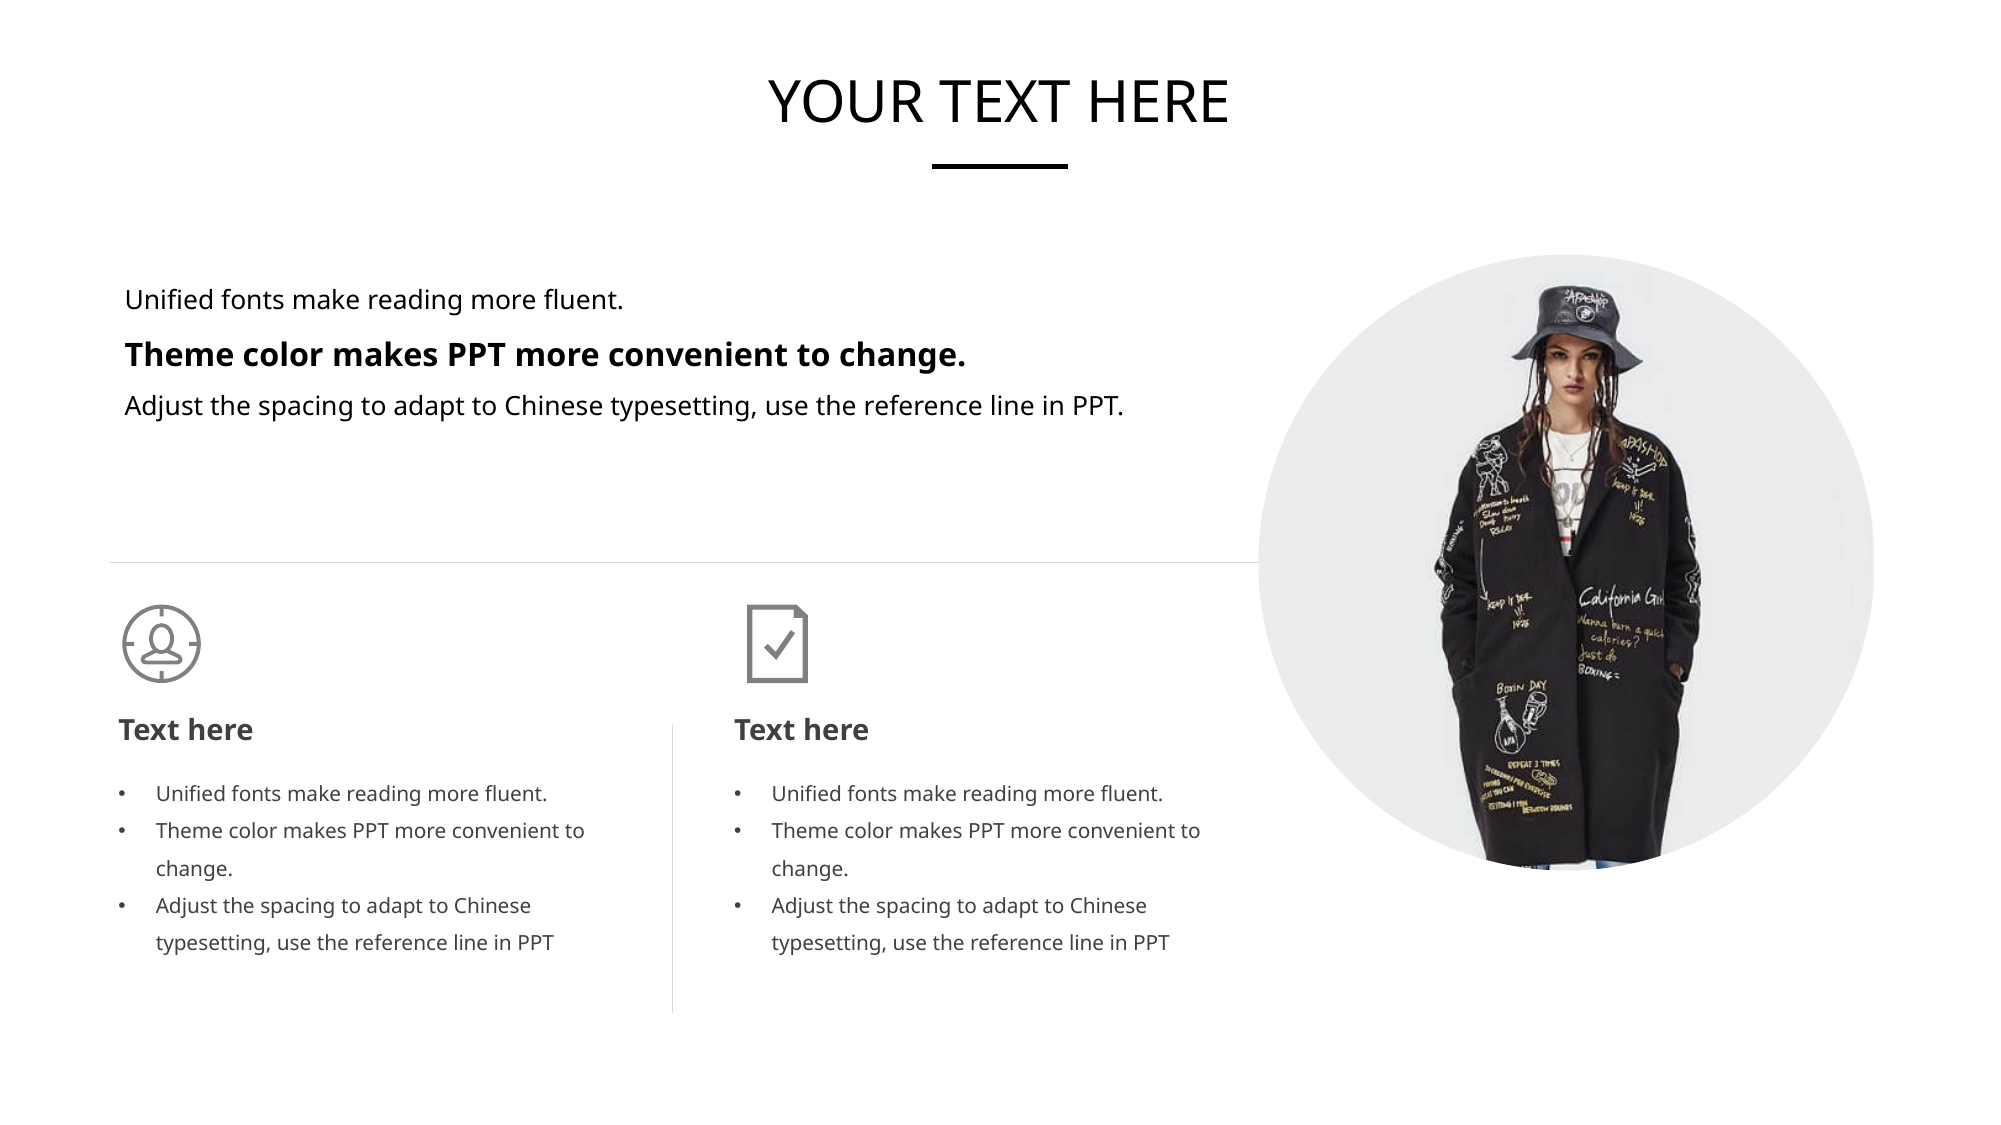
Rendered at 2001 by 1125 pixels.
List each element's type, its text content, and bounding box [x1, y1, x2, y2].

text_box [747, 604, 808, 684]
text_box YOUR TEXT HERE [753, 57, 1247, 142]
text_box [122, 604, 201, 684]
text_box Unified fonts make reading more fluent. Theme color makes PPT more convenient to change. Adjust the spacing to adapt to Chinese typesetting, use the reference line in PPT. [109, 259, 1192, 461]
text_box [1257, 253, 1876, 872]
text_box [103, 695, 631, 1049]
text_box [719, 695, 1247, 1049]
